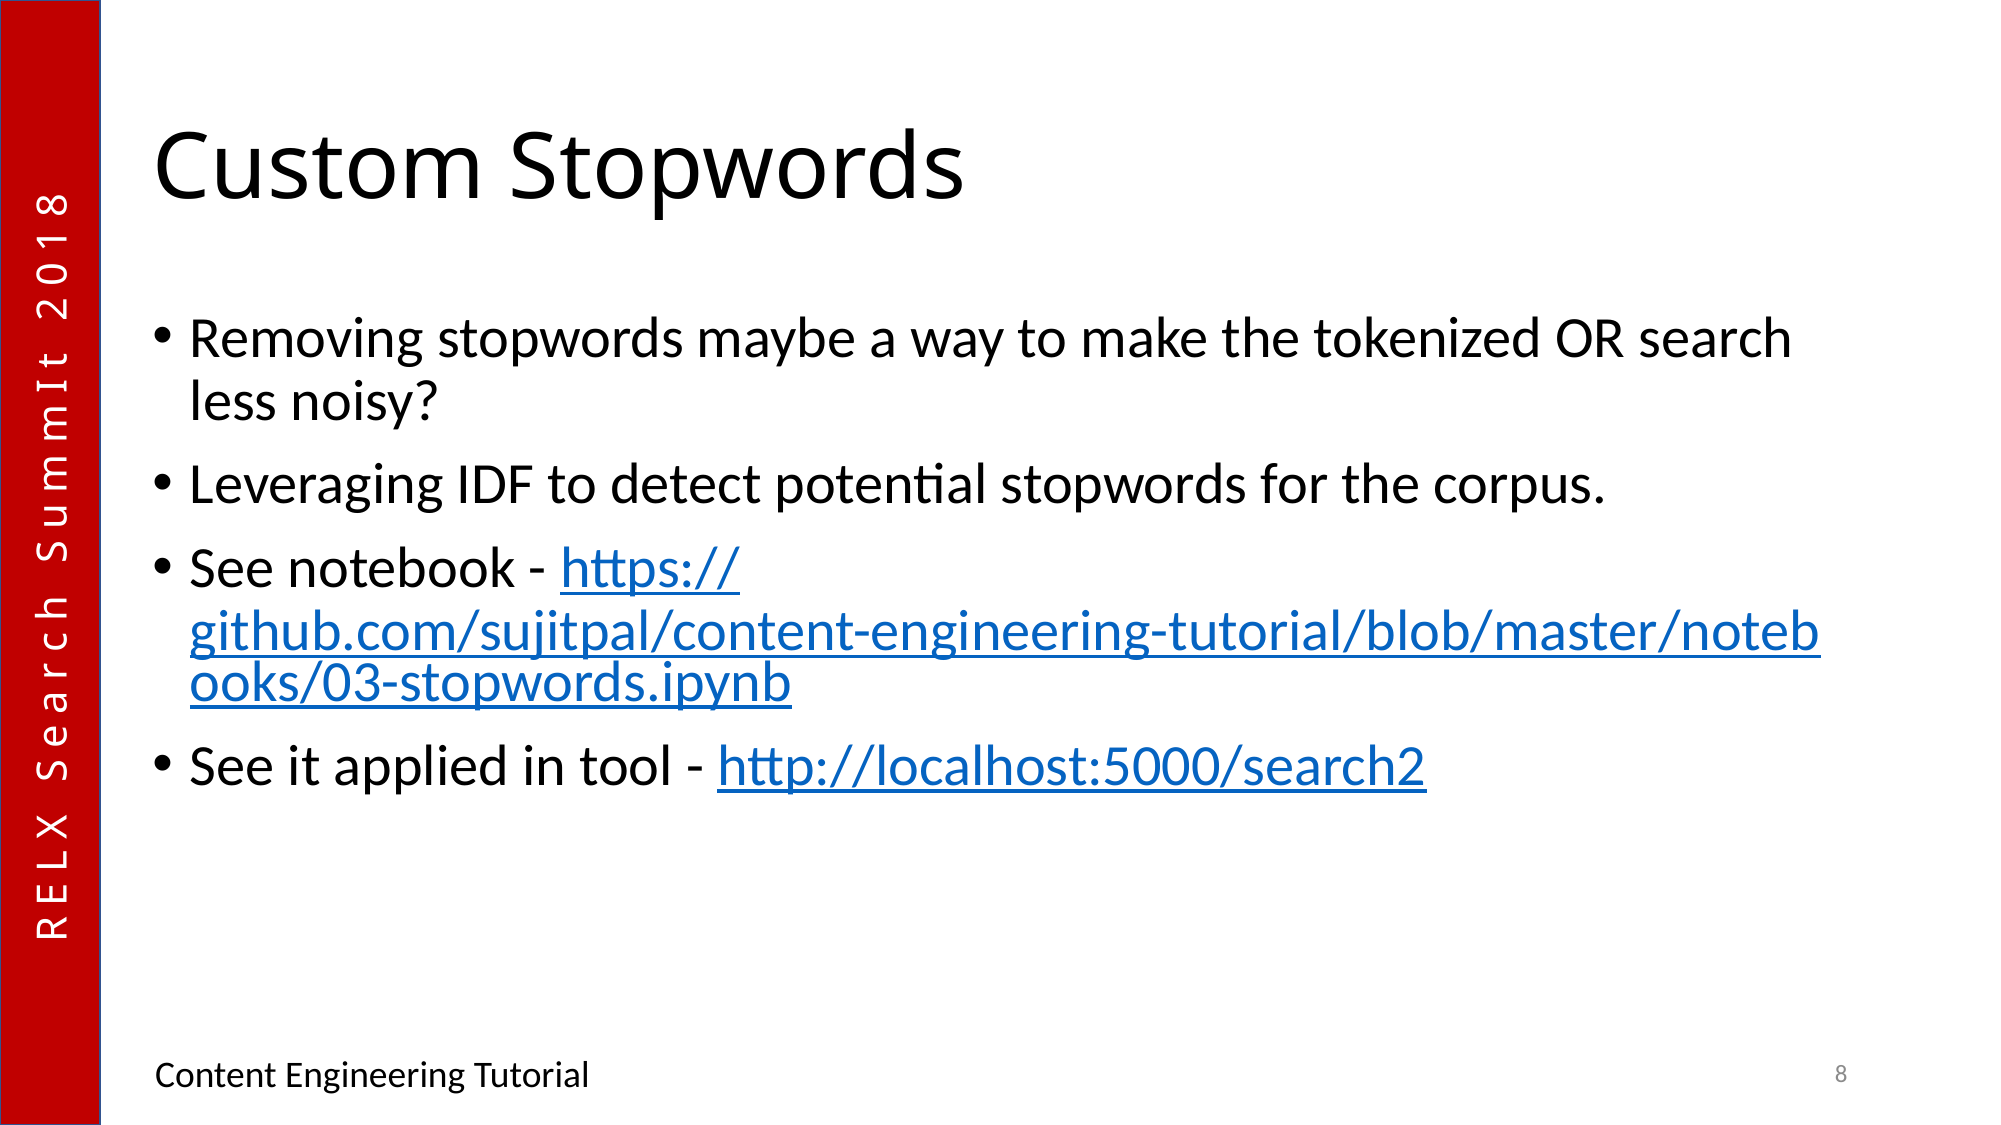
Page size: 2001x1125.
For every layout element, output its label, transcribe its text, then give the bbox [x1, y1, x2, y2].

slide_number 8 [1412, 1042, 1863, 1103]
list Removing stopwords maybe a way to make the tokenized OR search less noisy? Leveraging IDF to detect potential stopwords for the corpus. See notebook - https://github.com/sujitpal/content-engineering-tutorial/blob/master/notebooks/03-stopwords.ipynb See it applied in tool - http://localhost:5000/search2 [137, 299, 1863, 1014]
title Custom Stopwords [137, 59, 1863, 278]
footer Content Engineering Tutorial [140, 1042, 816, 1103]
